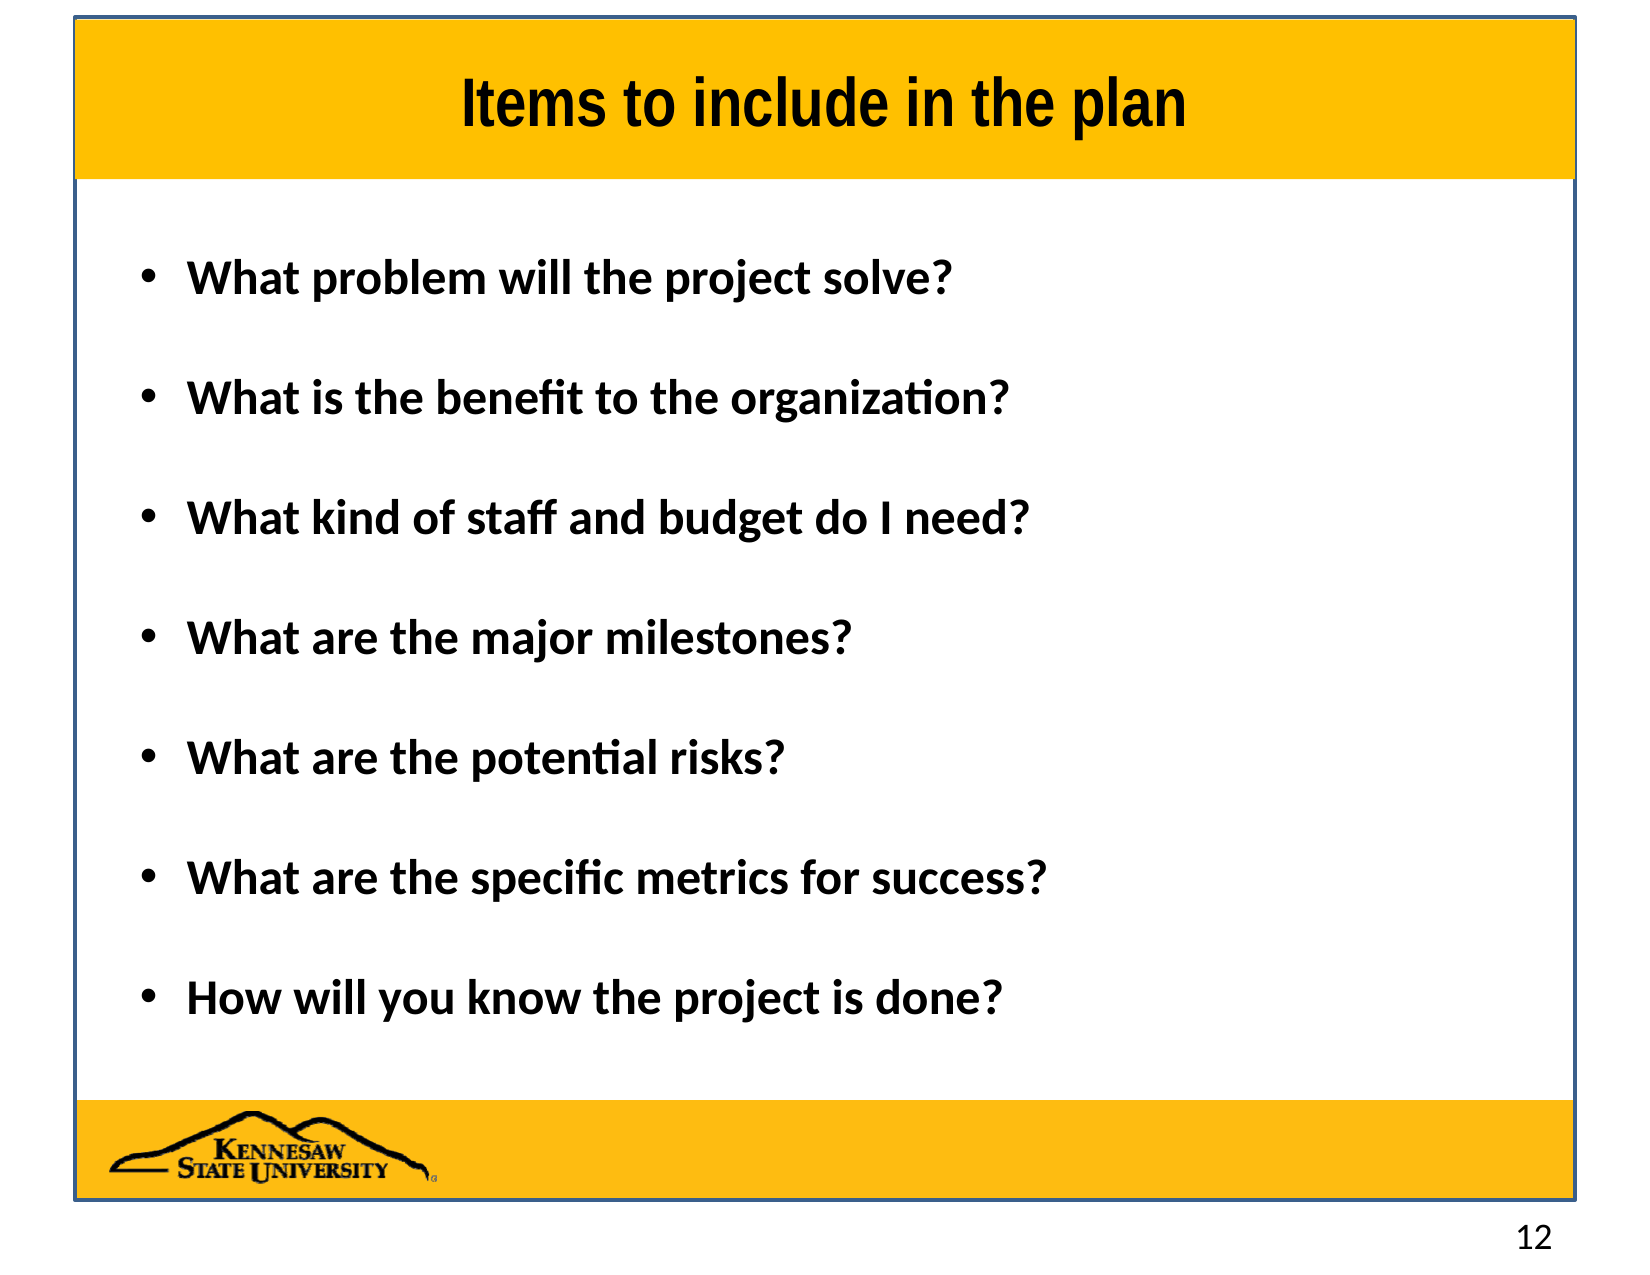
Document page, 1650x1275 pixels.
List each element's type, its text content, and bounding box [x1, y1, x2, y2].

title Items to include in the plan [75, 19, 1575, 180]
picture [108, 1111, 437, 1184]
text_box What problem will the project solve? What is the benefit to the organization? What kind of staff and budget do I need? What are the major milestones? What are the potential risks? What are the specific metrics for success? How will you know the project is done? [125, 237, 1425, 1073]
